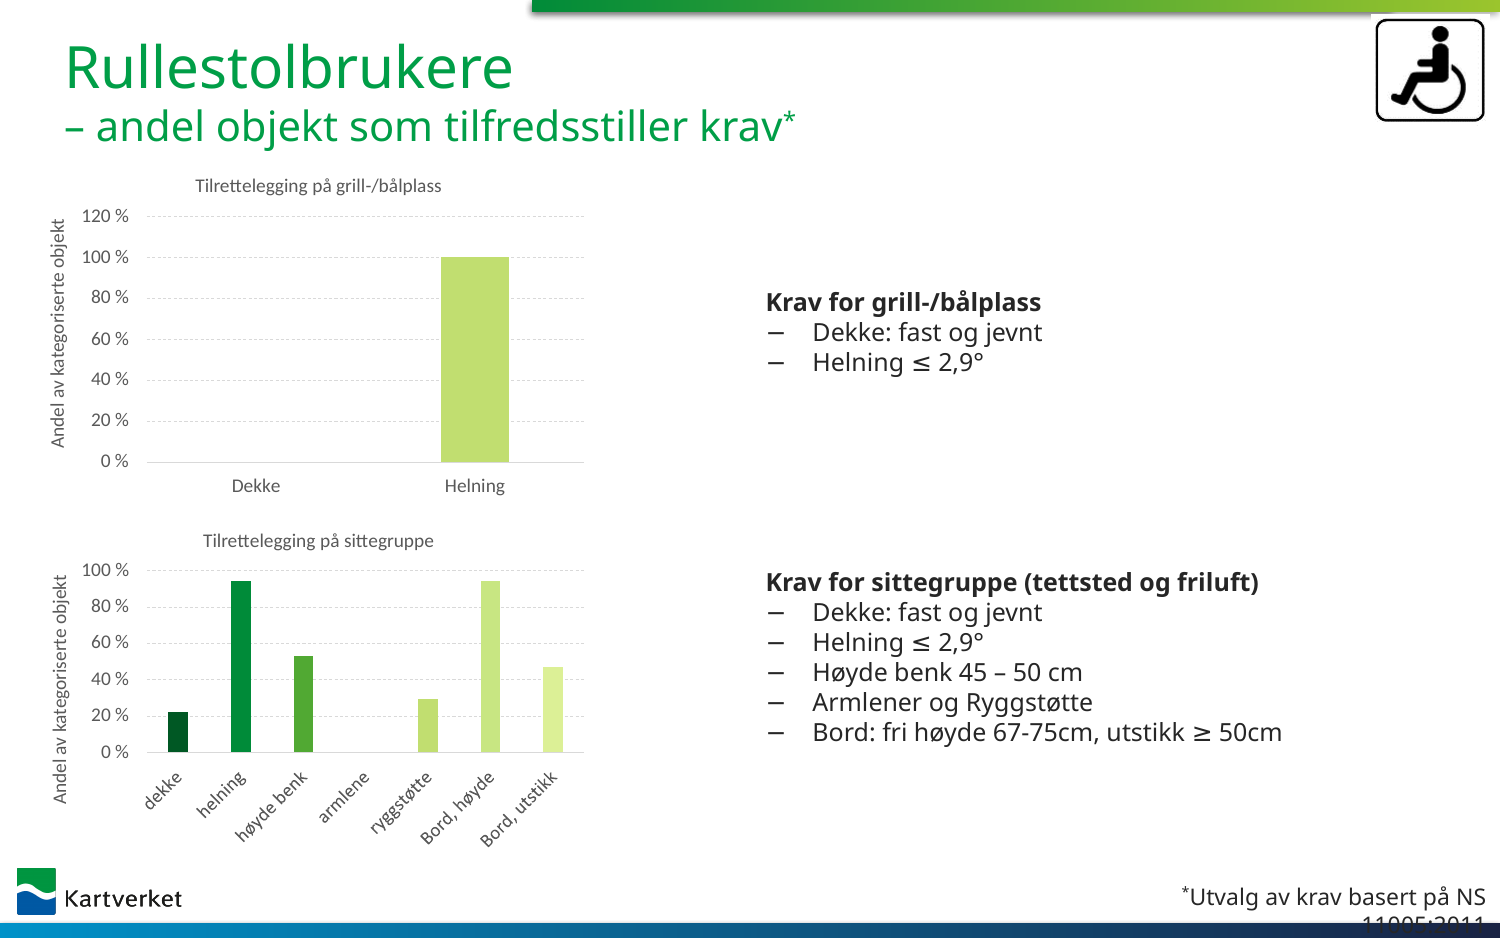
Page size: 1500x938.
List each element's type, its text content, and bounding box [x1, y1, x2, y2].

picture [41, 520, 596, 859]
text_box Krav for sittegruppe (tettsted og friluft) Dekke: fast og jevnt Helning ≤ 2,9° Høyde benk 45 – 50 cm Armlener og Ryggstøtte Bord: fri høyde 67-75cm, utstikk ≥ 50cm [750, 559, 1500, 754]
picture [41, 166, 596, 505]
text_box Krav for grill-/bålplass Dekke: fast og jevnt Helning ≤ 2,9° [750, 279, 1452, 384]
text_box *Utvalg av krav basert på NS 11005:2011 [1068, 873, 1500, 938]
picture [1371, 13, 1491, 127]
text_box Rullestolbrukere – andel objekt som tilfredsstiller krav* [49, 14, 1431, 158]
